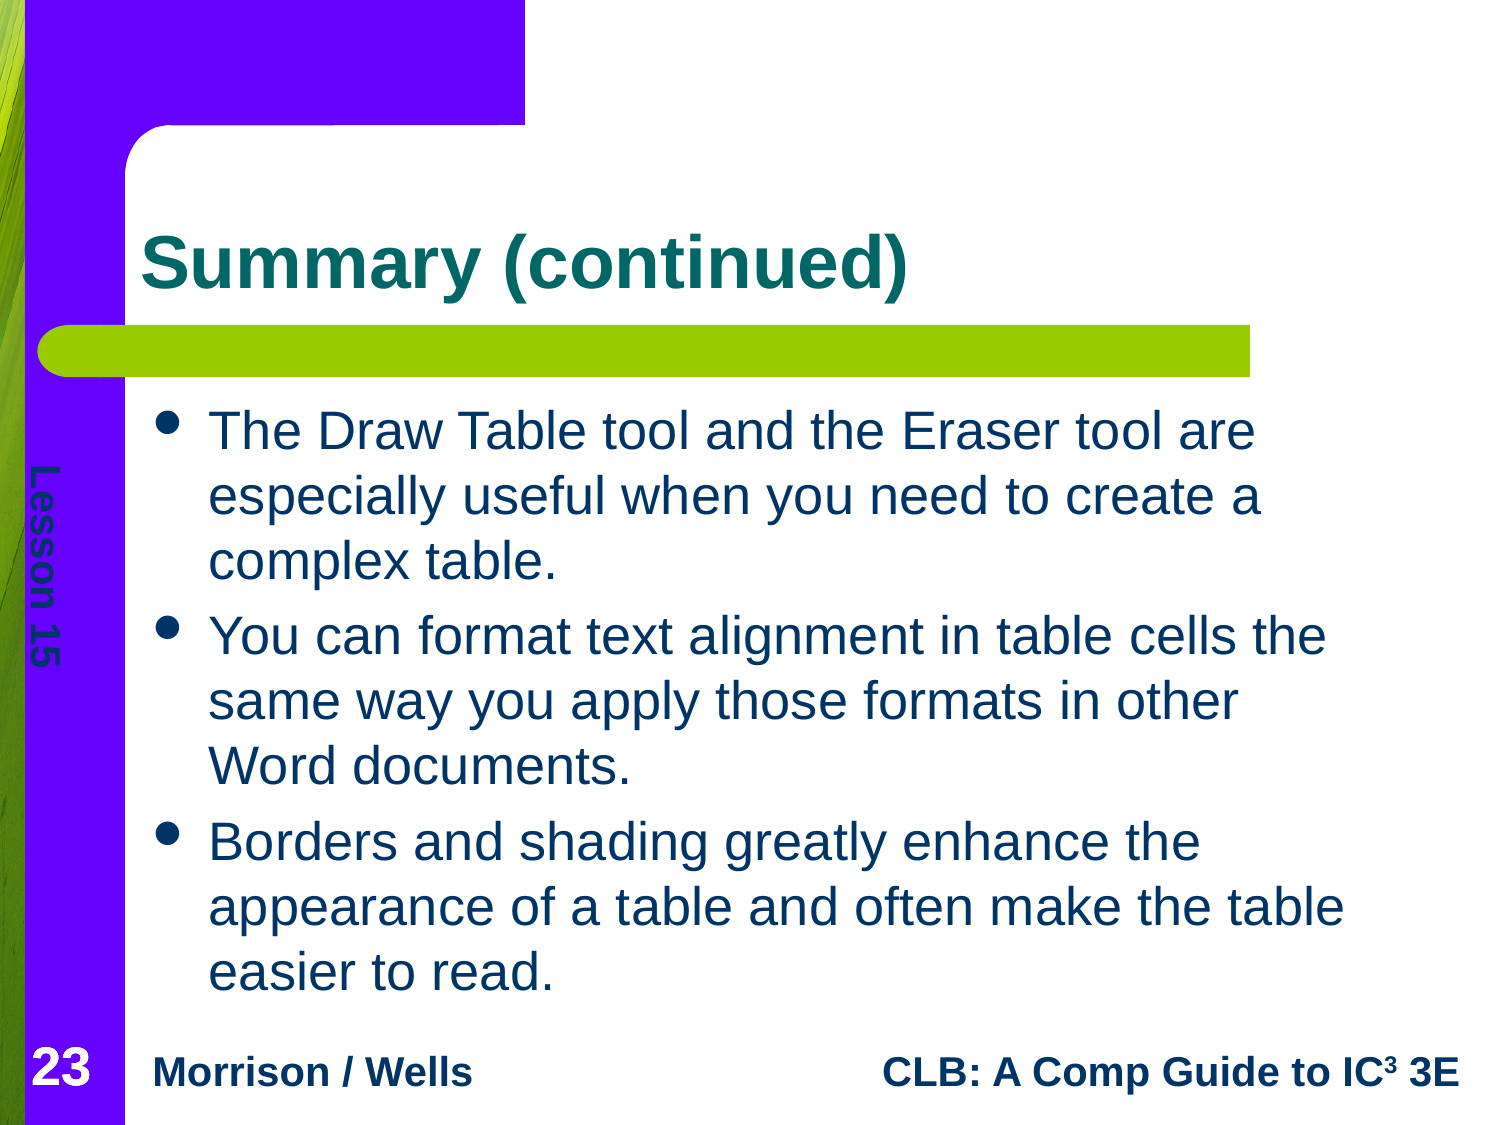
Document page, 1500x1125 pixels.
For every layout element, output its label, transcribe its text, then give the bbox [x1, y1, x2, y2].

picture [0, 0, 25, 1125]
list The Draw Table tool and the Eraser tool are especially useful when you need to create a complex table. You can format text alignment in table cells the same way you apply those formats in other Word documents. Borders and shading greatly enhance the appearance of a table and often make the table easier to read. [137, 387, 1400, 999]
title Summary (continued) [124, 124, 1426, 313]
text_box 23 [13, 1023, 111, 1105]
